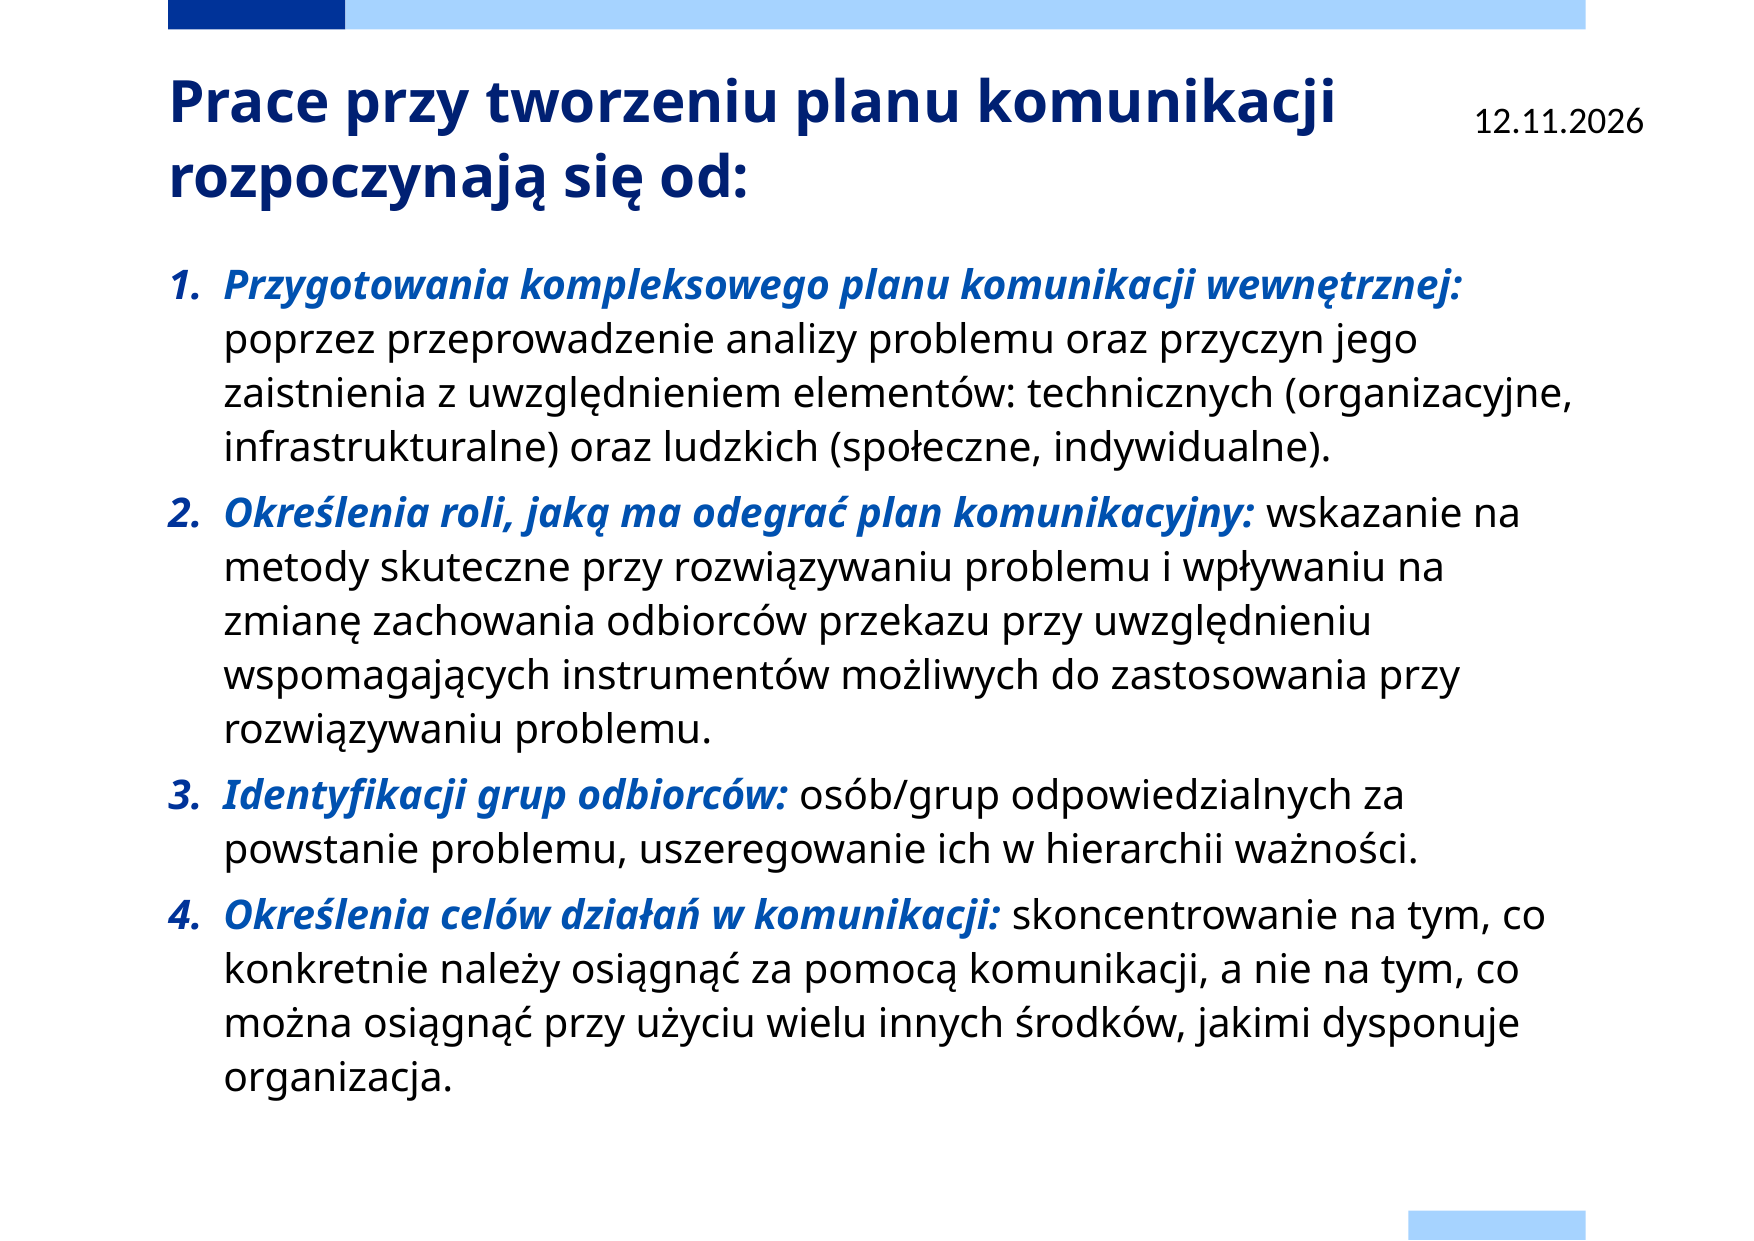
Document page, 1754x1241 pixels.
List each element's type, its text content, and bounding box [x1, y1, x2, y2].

title Prace przy tworzeniu planu komunikacji rozpoczynają się od: [168, 59, 1586, 237]
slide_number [1458, 88, 1754, 149]
list Przygotowania kompleksowego planu komunikacji wewnętrznej: poprzez przeprowadzenie analizy problemu oraz przyczyn jego zaistnienia z uwzględnieniem elementów: technicznych (organizacyjne, infrastrukturalne) oraz ludzkich (społeczne, indywidualne). Określenia roli, jaką ma odegrać plan komunikacyjny: wskazanie na metody skuteczne przy rozwiązywaniu problemu i wpływaniu na zmianę zachowania odbiorców przekazu przy uwzględnieniu wspomagających instrumentów możliwych do zastosowania przy rozwiązywaniu problemu. Identyfikacji grup odbiorców: osób/grup odpowiedzialnych za powstanie problemu, uszeregowanie ich w hierarchii ważności. Określenia celów działań w komunikacji: skoncentrowanie na tym, co konkretnie należy osiągnąć za pomocą komunikacji, a nie na tym, co można osiągnąć przy użyciu wielu innych środków, jakimi dysponuje organizacja. [168, 253, 1586, 1152]
